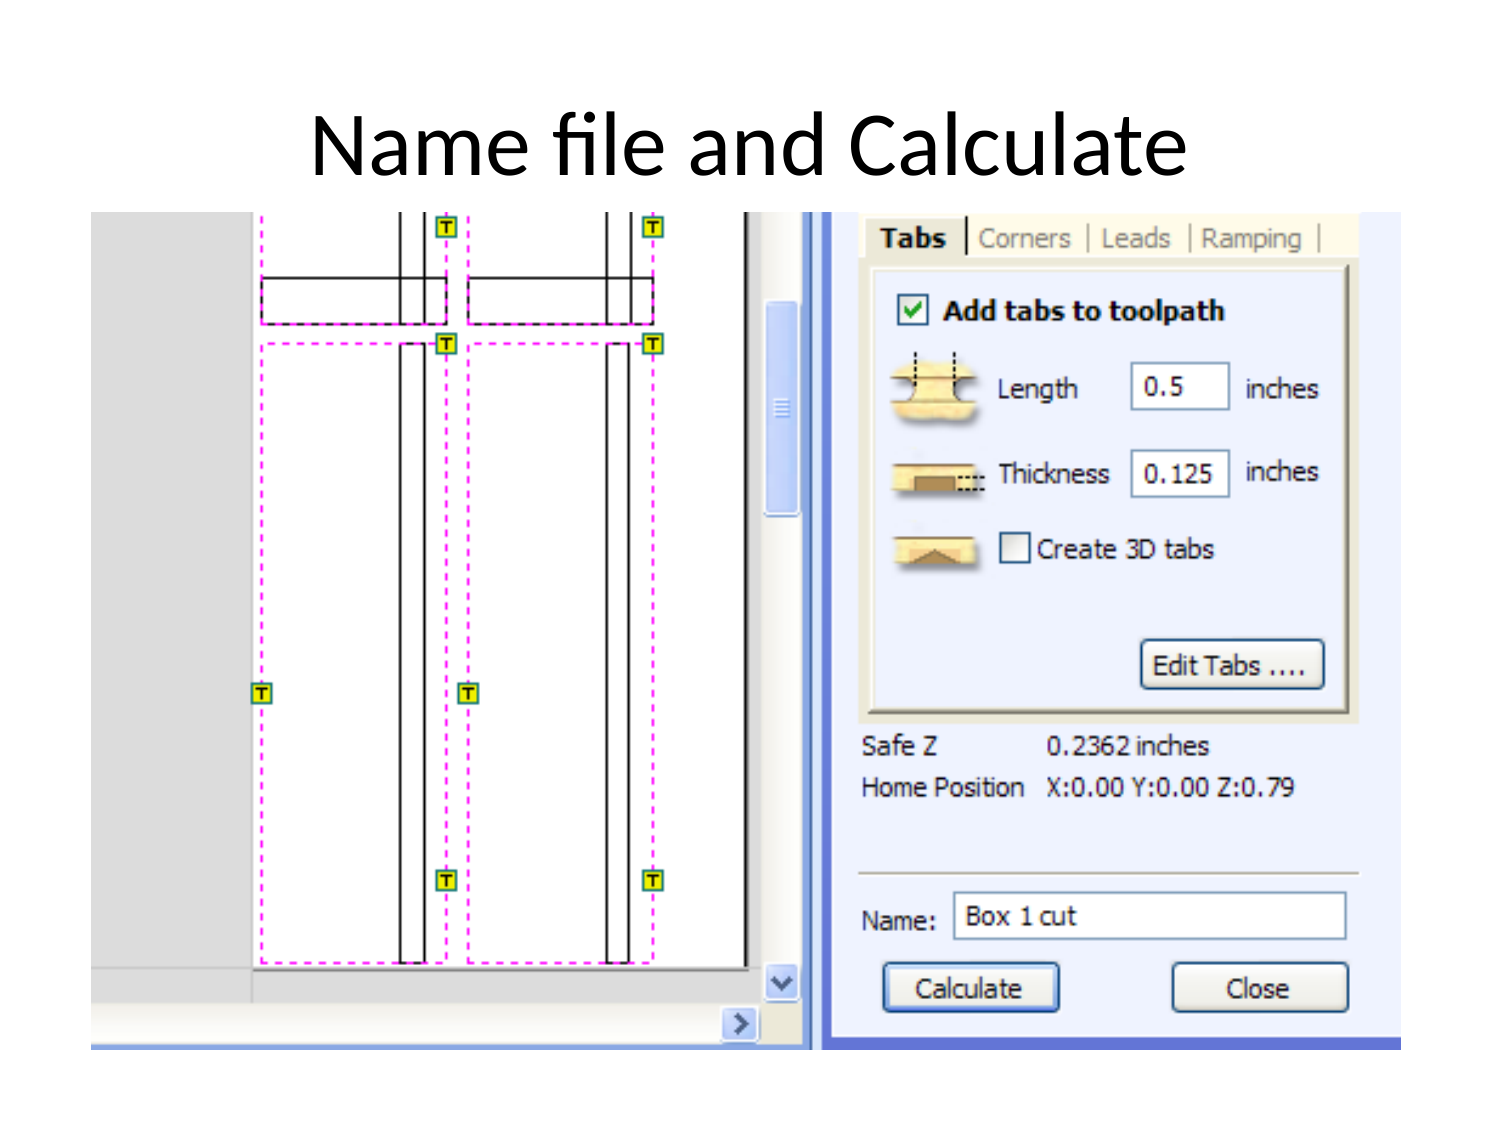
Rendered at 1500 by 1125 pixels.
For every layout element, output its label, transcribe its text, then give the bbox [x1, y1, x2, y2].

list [91, 212, 1401, 1051]
title Name file and Calculate [75, 45, 1425, 233]
